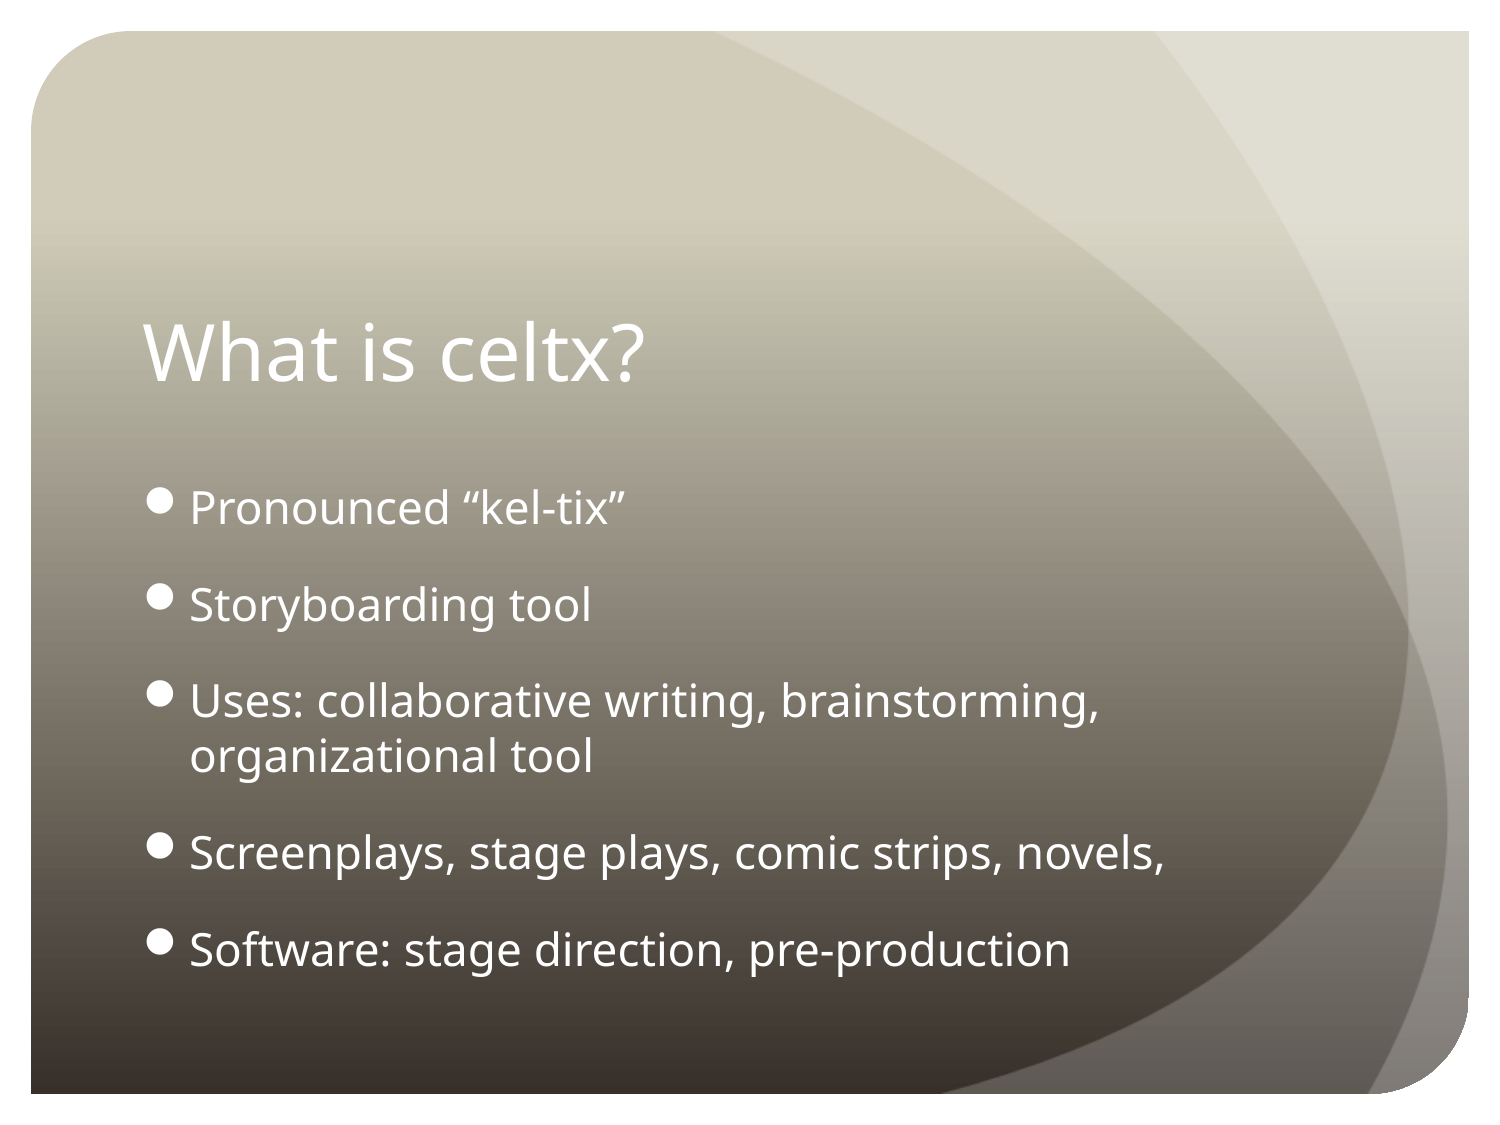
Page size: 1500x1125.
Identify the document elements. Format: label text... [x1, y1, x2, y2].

title What is celtx? [127, 233, 1372, 406]
list Pronounced “kel-tix” Storyboarding tool Uses: collaborative writing, brainstorming, organizational tool Screenplays, stage plays, comic strips, novels, Software: stage direction, pre-production [127, 471, 1372, 1000]
picture [24, 30, 1473, 1094]
